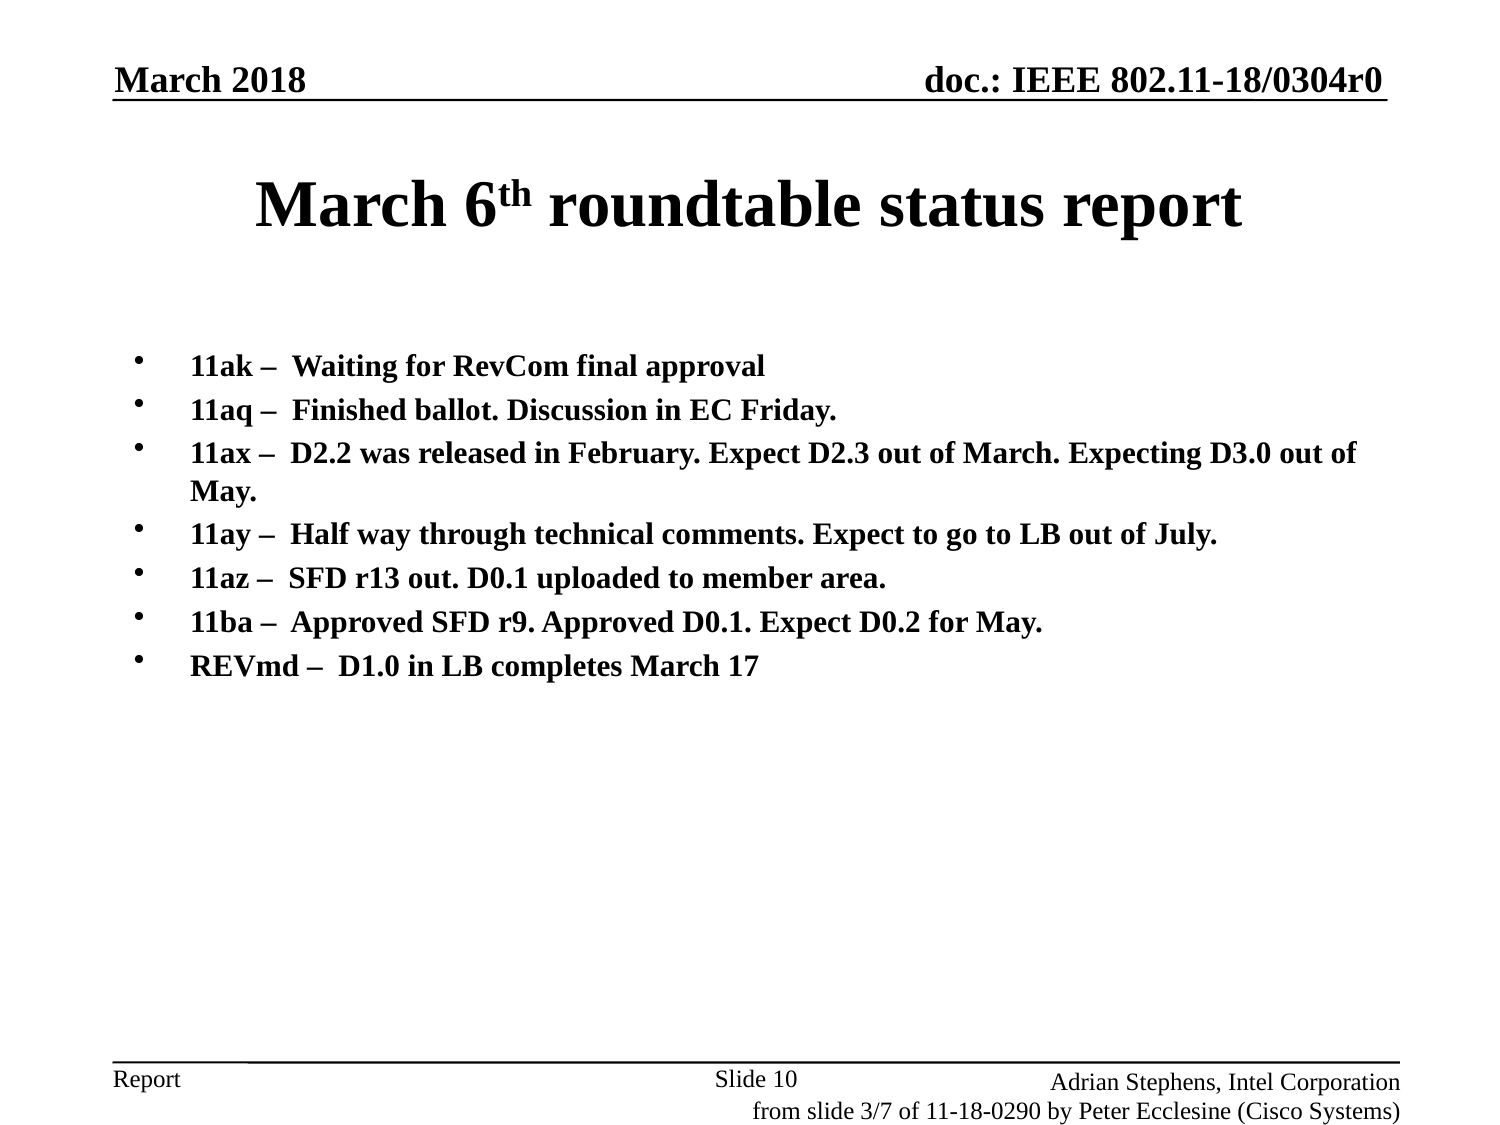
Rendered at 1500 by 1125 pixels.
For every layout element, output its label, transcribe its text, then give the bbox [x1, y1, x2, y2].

footer Adrian Stephens, Intel Corporation [878, 1064, 1402, 1087]
list 11ak – Waiting for RevCom final approval 11aq – Finished ballot. Discussion in EC Friday. 11ax – D2.2 was released in February. Expect D2.3 out of March. Expecting D3.0 out of May. 11ay – Half way through technical comments. Expect to go to LB out of July. 11az – SFD r13 out. D0.1 uploaded to member area. 11ba – Approved SFD r9. Approved D0.1. Expect D0.2 for May. REVmd – D1.0 in LB completes March 17 [118, 337, 1394, 929]
text_box from slide 3/7 of 11-18-0290 by Peter Ecclesine (Cisco Systems) [343, 1087, 1417, 1125]
title March 6th roundtable status report [112, 112, 1388, 288]
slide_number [114, 54, 374, 101]
slide_number Slide 10 [711, 1061, 801, 1093]
